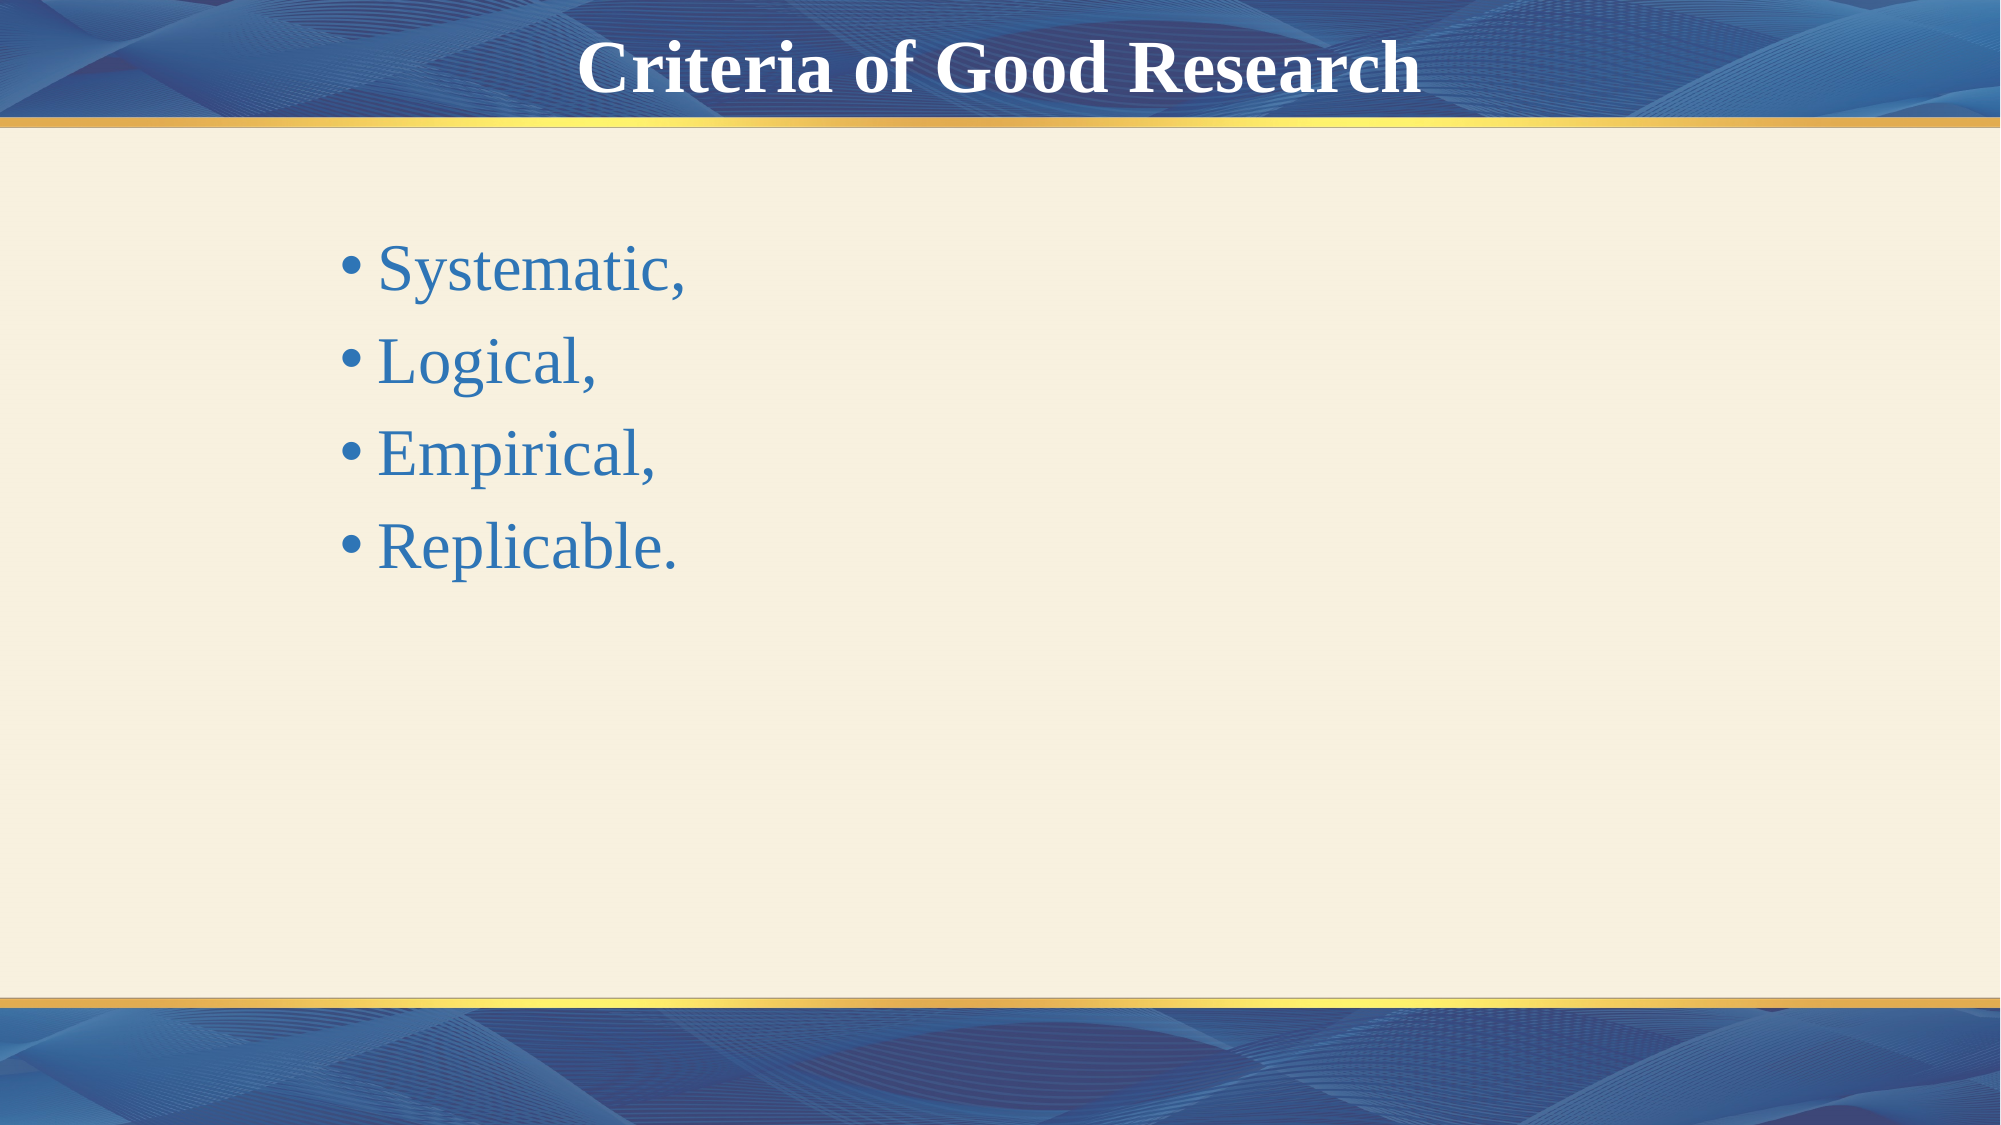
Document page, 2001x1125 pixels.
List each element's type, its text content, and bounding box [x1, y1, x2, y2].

list Systematic, Logical, Empirical, Replicable. [324, 224, 1675, 1075]
title Criteria of Good Research [512, 0, 1488, 138]
picture [0, 0, 2001, 1125]
